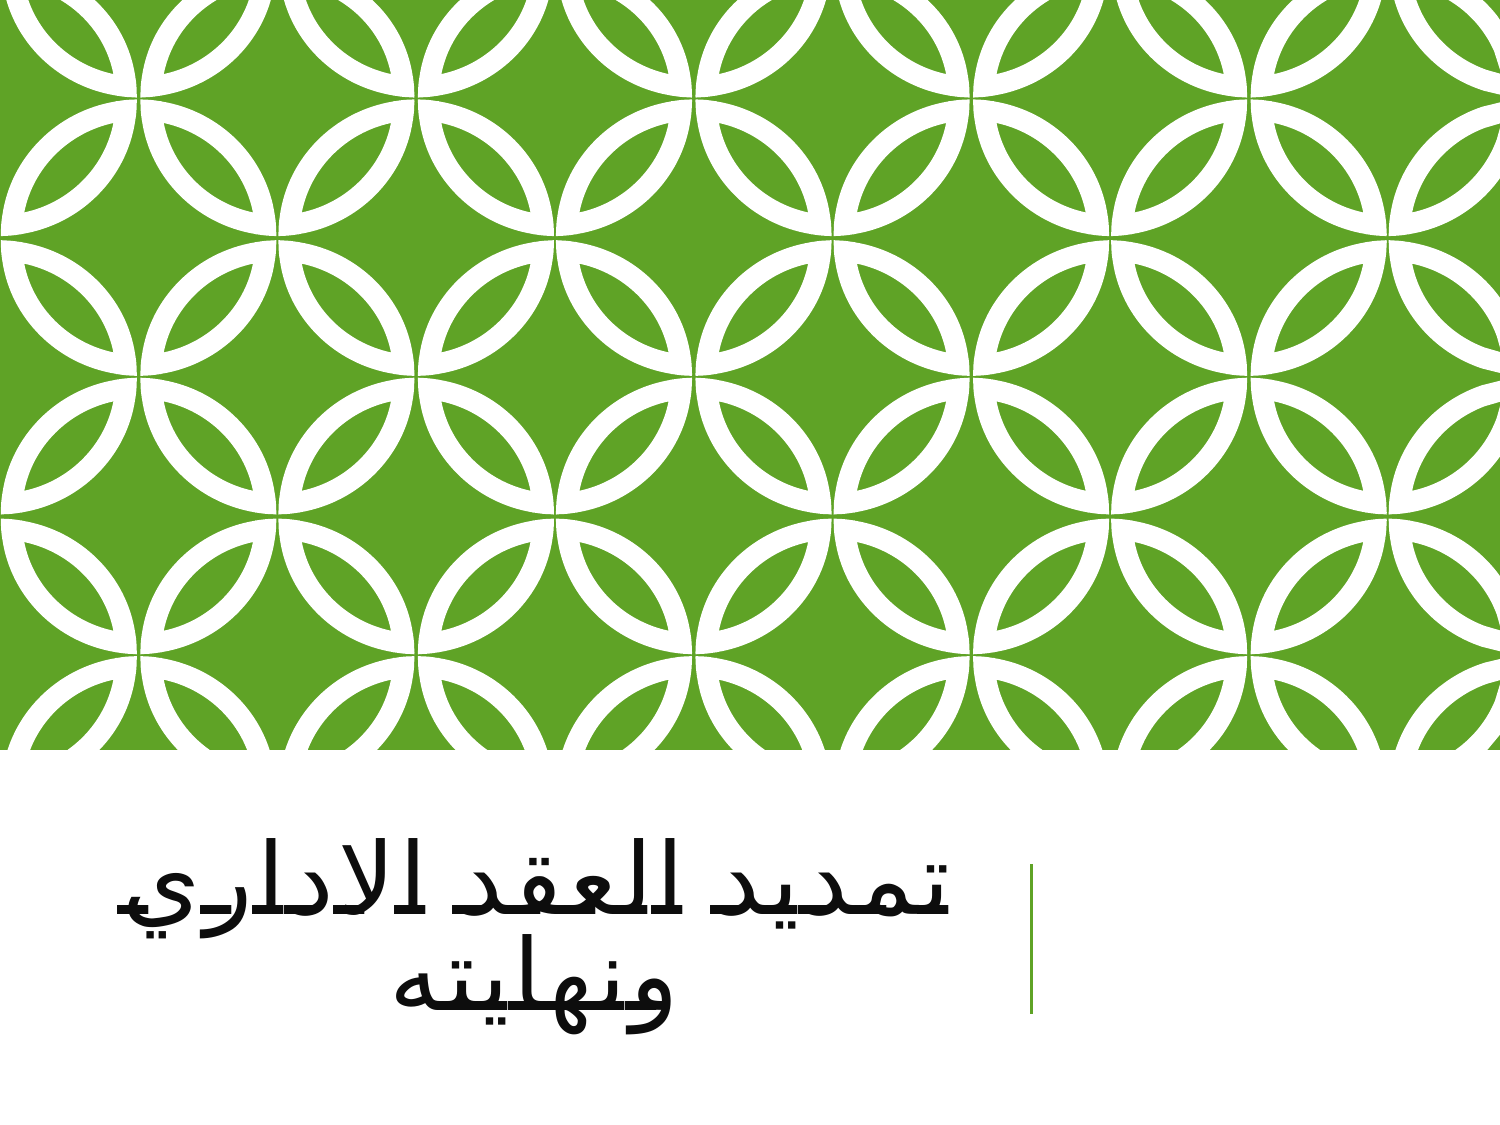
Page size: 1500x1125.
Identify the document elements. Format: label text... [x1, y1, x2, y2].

title تمديد العقد الاداري ونهايته [56, 813, 1013, 1054]
